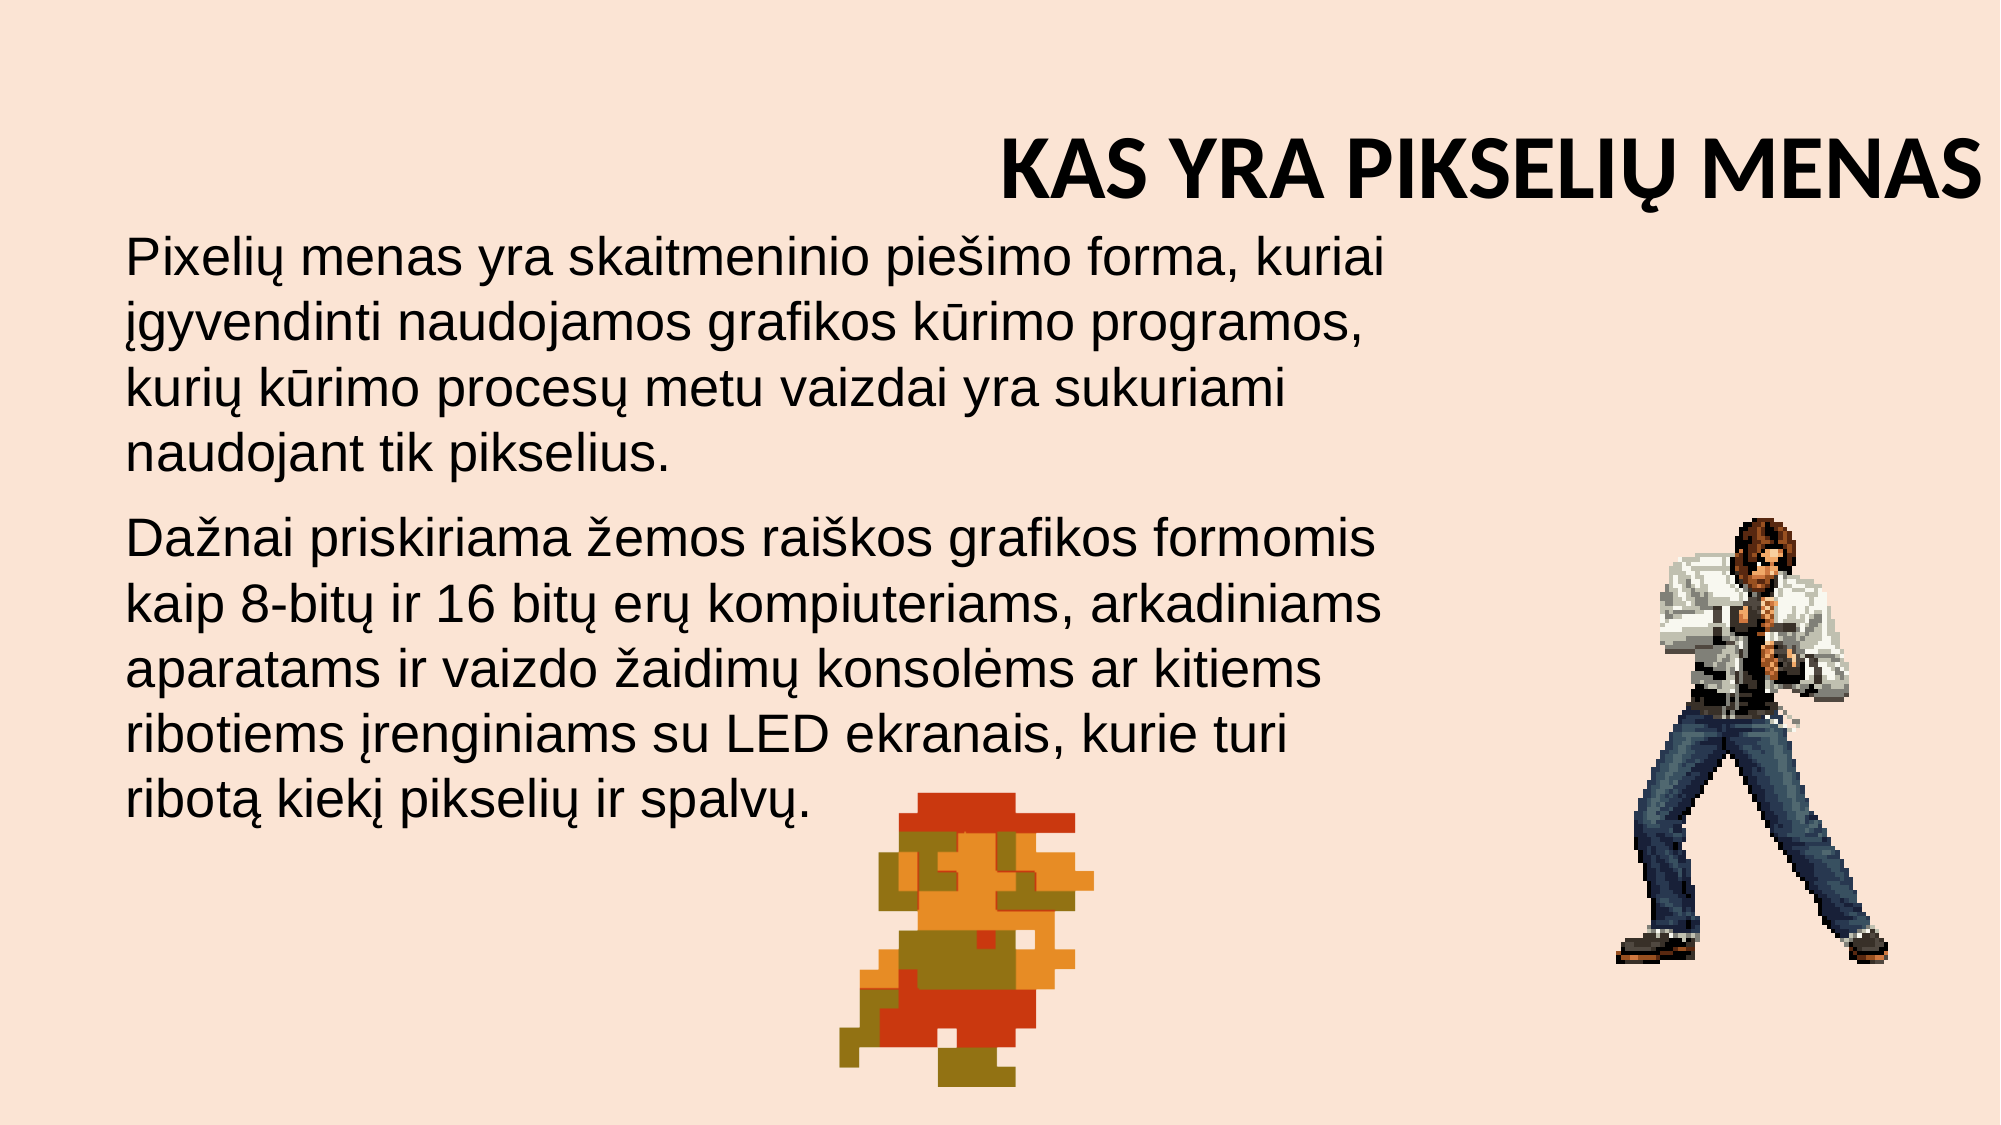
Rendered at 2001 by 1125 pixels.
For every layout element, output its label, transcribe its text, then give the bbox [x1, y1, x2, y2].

picture [1594, 487, 1906, 983]
text_box Pixelių menas yra skaitmeninio piešimo forma, kuriai įgyvendinti naudojamos grafikos kūrimo programos, kurių kūrimo procesų metu vaizdai yra sukuriami naudojant tik pikselius. Dažnai priskiriama žemos raiškos grafikos formomis kaip 8-bitų ir 16 bitų erų kompiuteriams, arkadiniams aparatams ir vaizdo žaidimų konsolėms ar kitiems ribotiems įrenginiams su LED ekranais, kurie turi ribotą kiekį pikselių ir spalvų. [110, 214, 1456, 1125]
title KAS YRA PIKSELIŲ MENAS [0, 59, 2000, 278]
picture [625, 461, 1251, 1088]
